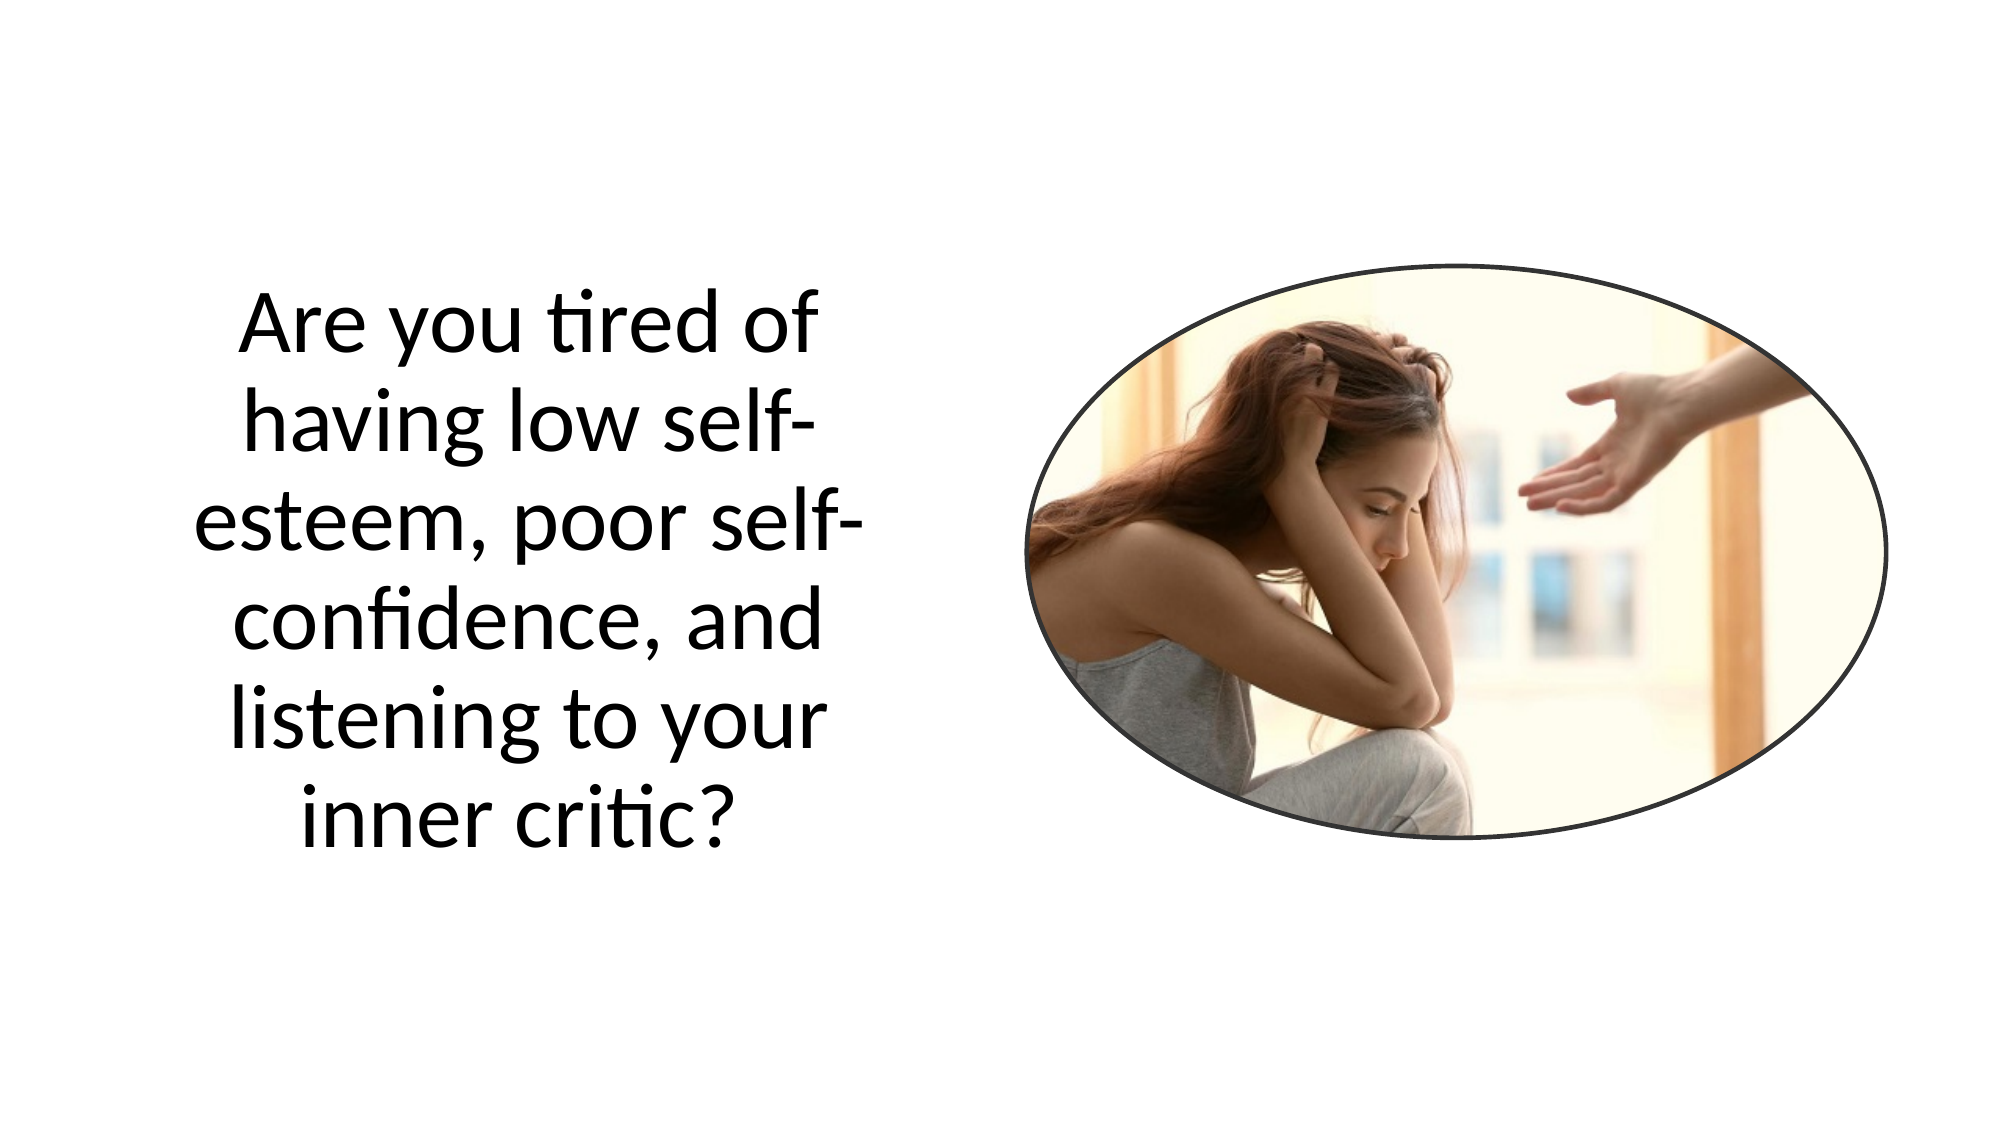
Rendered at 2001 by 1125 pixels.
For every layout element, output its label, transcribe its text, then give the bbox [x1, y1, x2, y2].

list Are you tired of having low self-esteem, poor self-confidence, and listening to your inner critic? [122, 266, 937, 708]
picture [1026, 265, 1887, 838]
